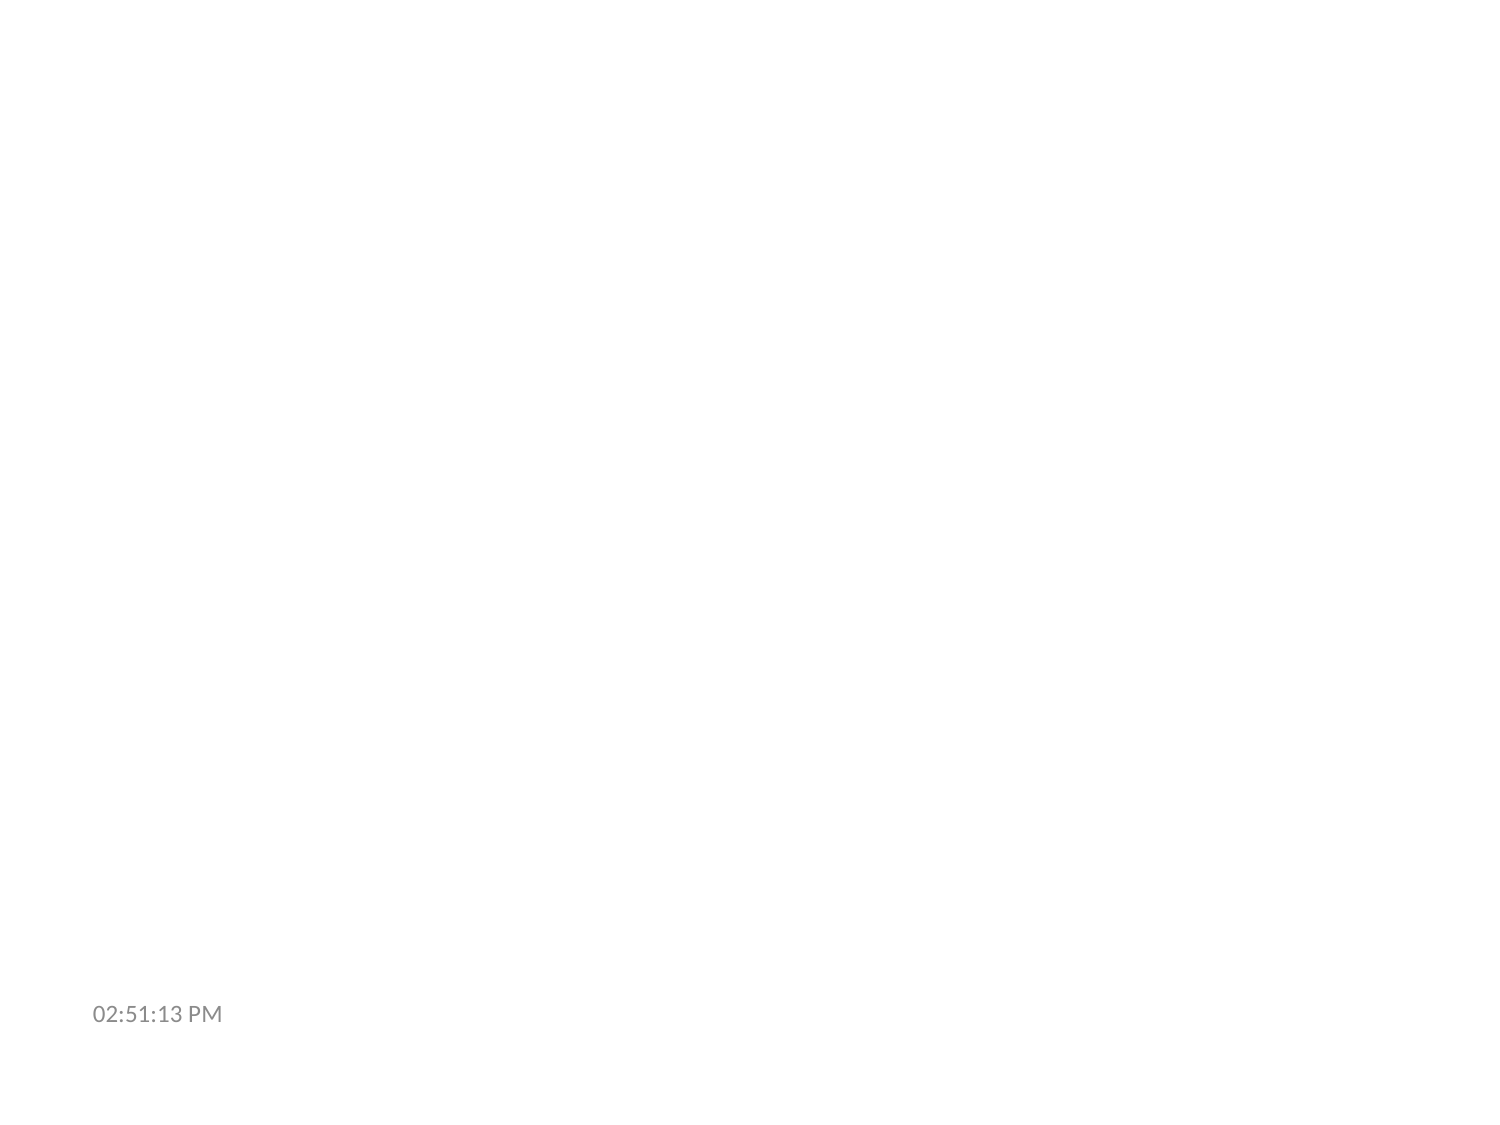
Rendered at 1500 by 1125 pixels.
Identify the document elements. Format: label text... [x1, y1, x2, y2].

text_box 3:35:09 PM [77, 982, 428, 1043]
